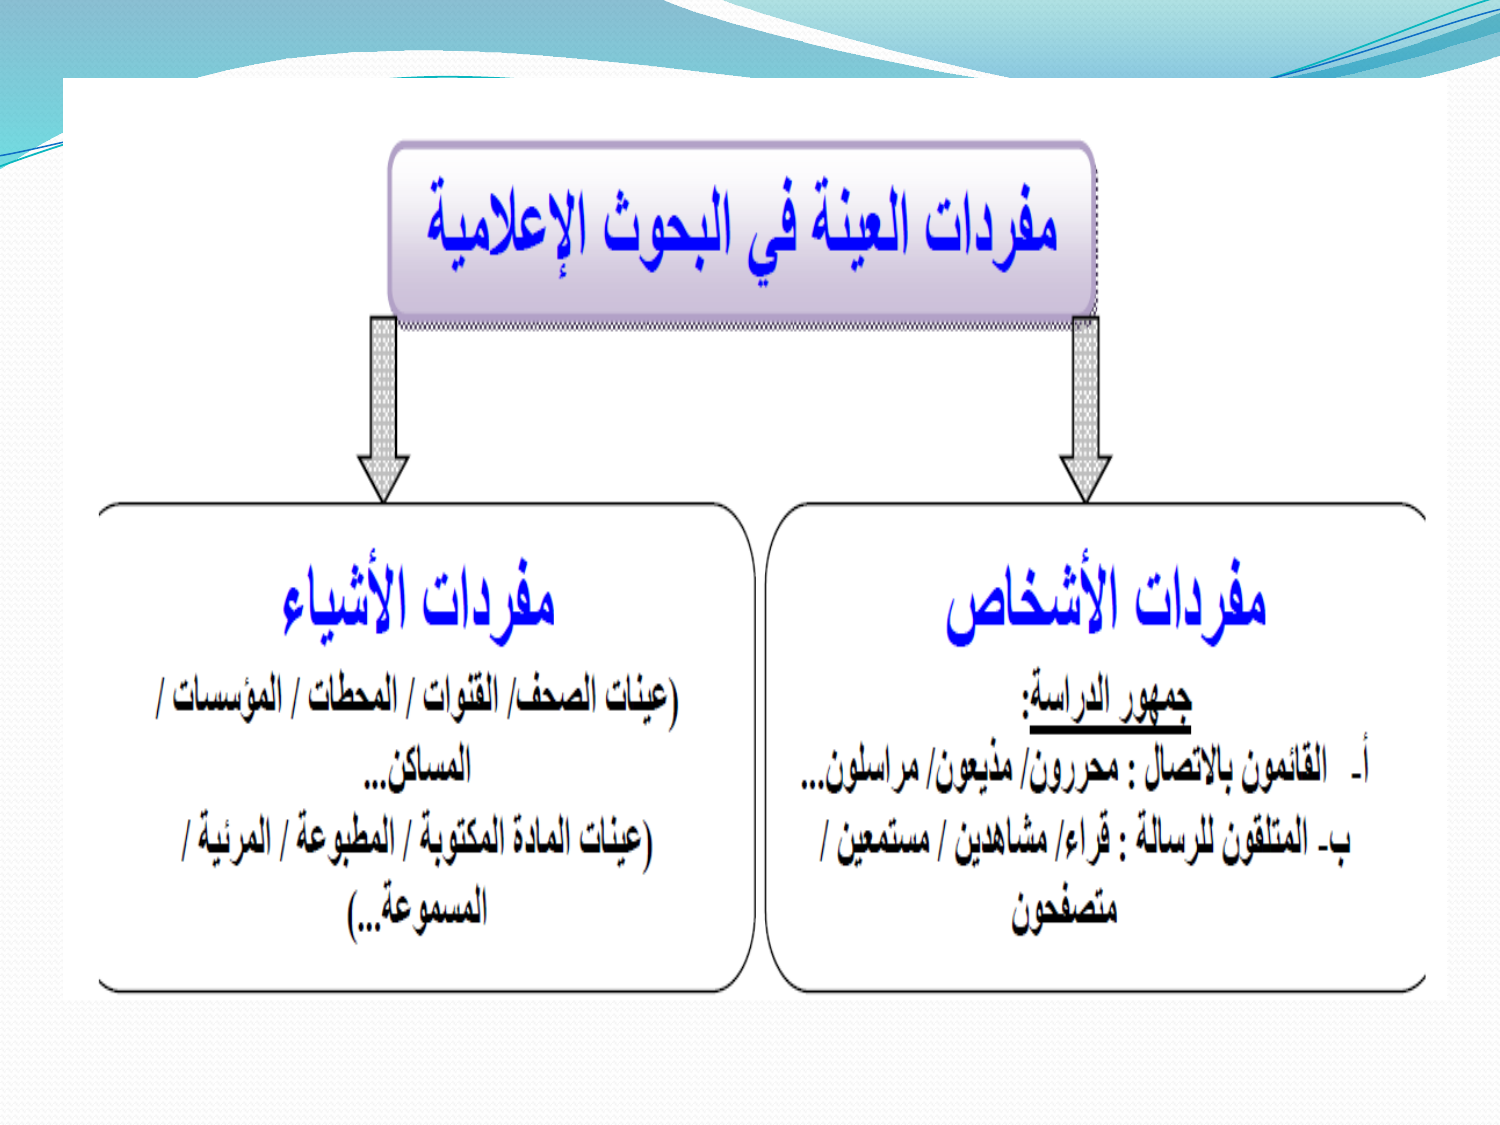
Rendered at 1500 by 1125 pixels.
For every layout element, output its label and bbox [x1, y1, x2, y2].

list [52, 77, 1448, 1000]
